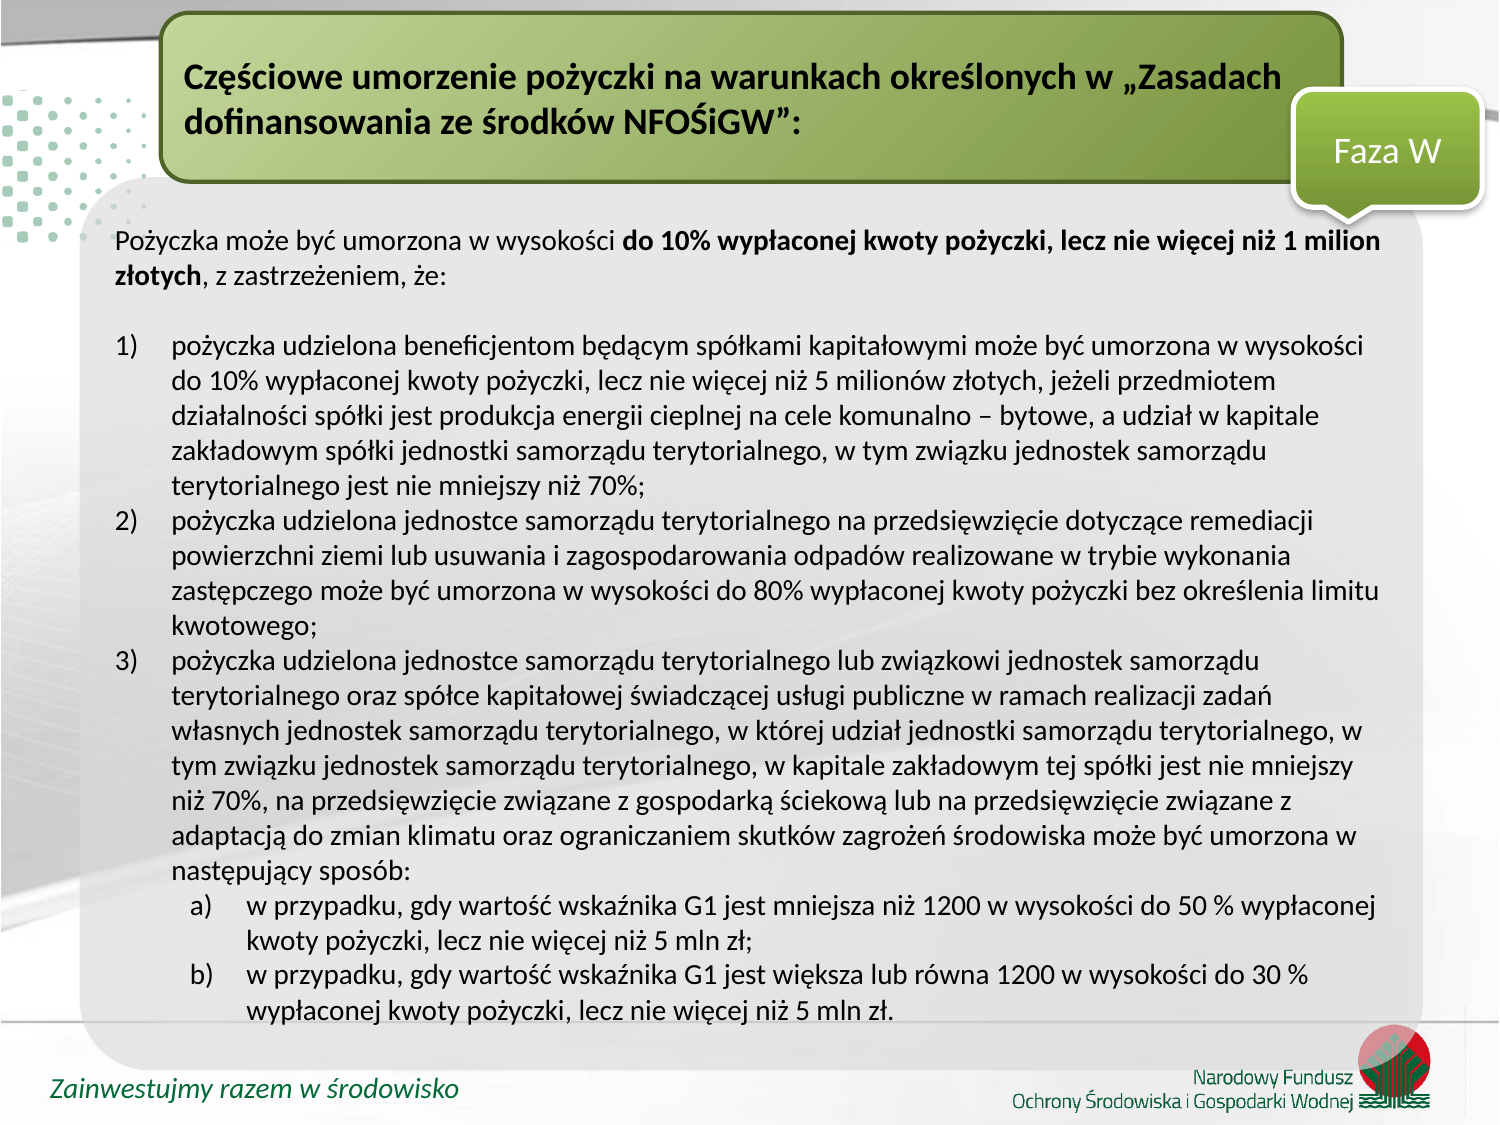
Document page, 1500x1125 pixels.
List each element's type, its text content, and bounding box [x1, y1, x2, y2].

text_box Częściowe umorzenie pożyczki na warunkach określonych w „Zasadach dofinansowania ze środków NFOŚiGW”: [158, 10, 1345, 184]
picture [0, 0, 1499, 1125]
text_box Faza W [1293, 89, 1483, 223]
text_box [79, 940, 1424, 991]
text_box Pożyczka może być umorzona w wysokości do 10% wypłaconej kwoty pożyczki, lecz nie więcej niż 1 milion złotych, z zastrzeżeniem, że: pożyczka udzielona beneficjentom będącym spółkami kapitałowymi może być umorzona w wysokości do 10% wypłaconej kwoty pożyczki, lecz nie więcej niż 5 milionów złotych, jeżeli przedmiotem działalności spółki jest produkcja energii cieplnej na cele komunalno – bytowe, a udział w kapitale zakładowym spółki jednostki samorządu terytorialnego, w tym związku jednostek samorządu terytorialnego jest nie mniejszy niż 70%; pożyczka udzielona jednostce samorządu terytorialnego na przedsięwzięcie dotyczące remediacji powierzchni ziemi lub usuwania i zagospodarowania odpadów realizowane w trybie wykonania zastępczego może być umorzona w wysokości do 80% wypłaconej kwoty pożyczki bez określenia limitu kwotowego; pożyczka udzielona jednostce samorządu terytorialnego lub związkowi jednostek samorządu terytorialnego oraz spółce kapitałowej świadczącej usługi publiczne w ramach realizacji zadań własnych jednostek samorządu terytorialnego, w której udział jednostki samorządu terytorialnego, w tym związku jednostek samorządu terytorialnego, w kapitale zakładowym tej spółki jest nie mniejszy niż 70%, na przedsięwzięcie związane z gospodarką ściekową lub na przedsięwzięcie związane z adaptacją do zmian klimatu oraz ograniczaniem skutków zagrożeń środowiska może być umorzona w następujący sposób: w przypadku, gdy wartość wskaźnika G1 jest mniejsza niż 1200 w wysokości do 50 % wypłaconej kwoty pożyczki, lecz nie więcej niż 5 mln zł; w przypadku, gdy wartość wskaźnika G1 jest większa lub równa 1200 w wysokości do 30 % wypłaconej kwoty pożyczki, lecz nie więcej niż 5 mln zł. [77, 175, 1426, 1073]
